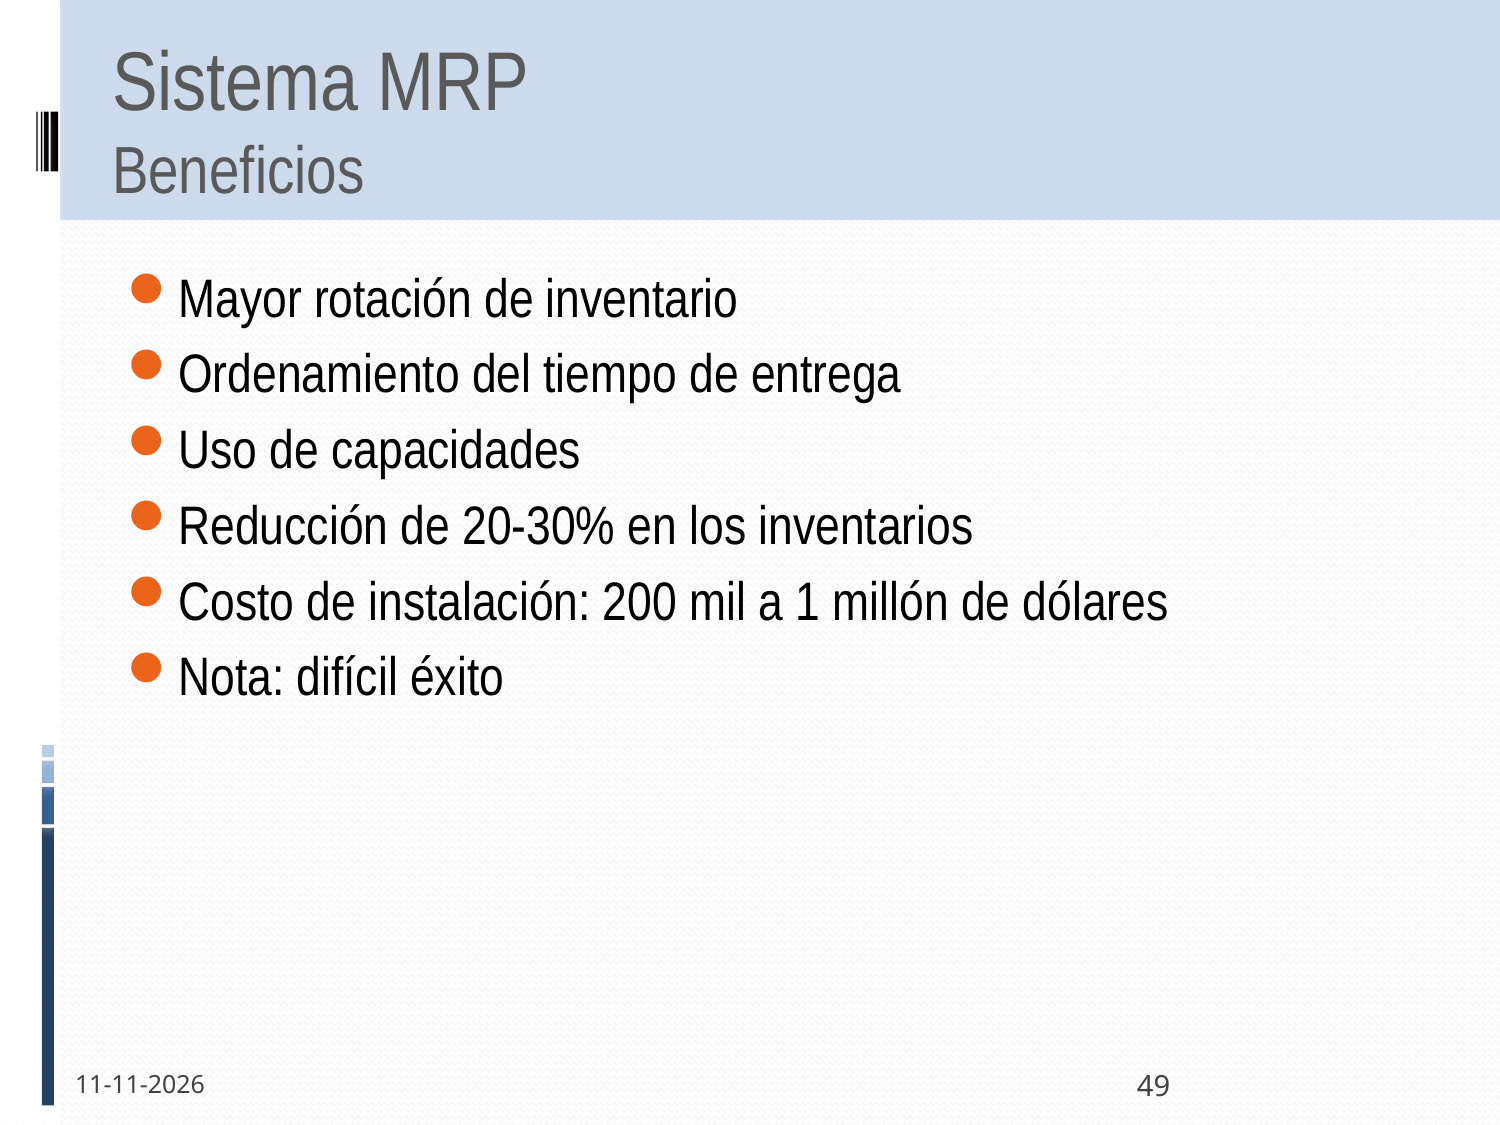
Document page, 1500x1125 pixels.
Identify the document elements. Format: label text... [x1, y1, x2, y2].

slide_number 49 [1045, 1046, 1171, 1107]
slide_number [75, 1042, 243, 1103]
title Sistema MRP Beneficios [111, 18, 1436, 207]
list Mayor rotación de inventario Ordenamiento del tiempo de entrega Uso de capacidades Reducción de 20-30% en los inventarios Costo de instalación: 200 mil a 1 millón de dólares Nota: difícil éxito [111, 255, 1436, 1038]
